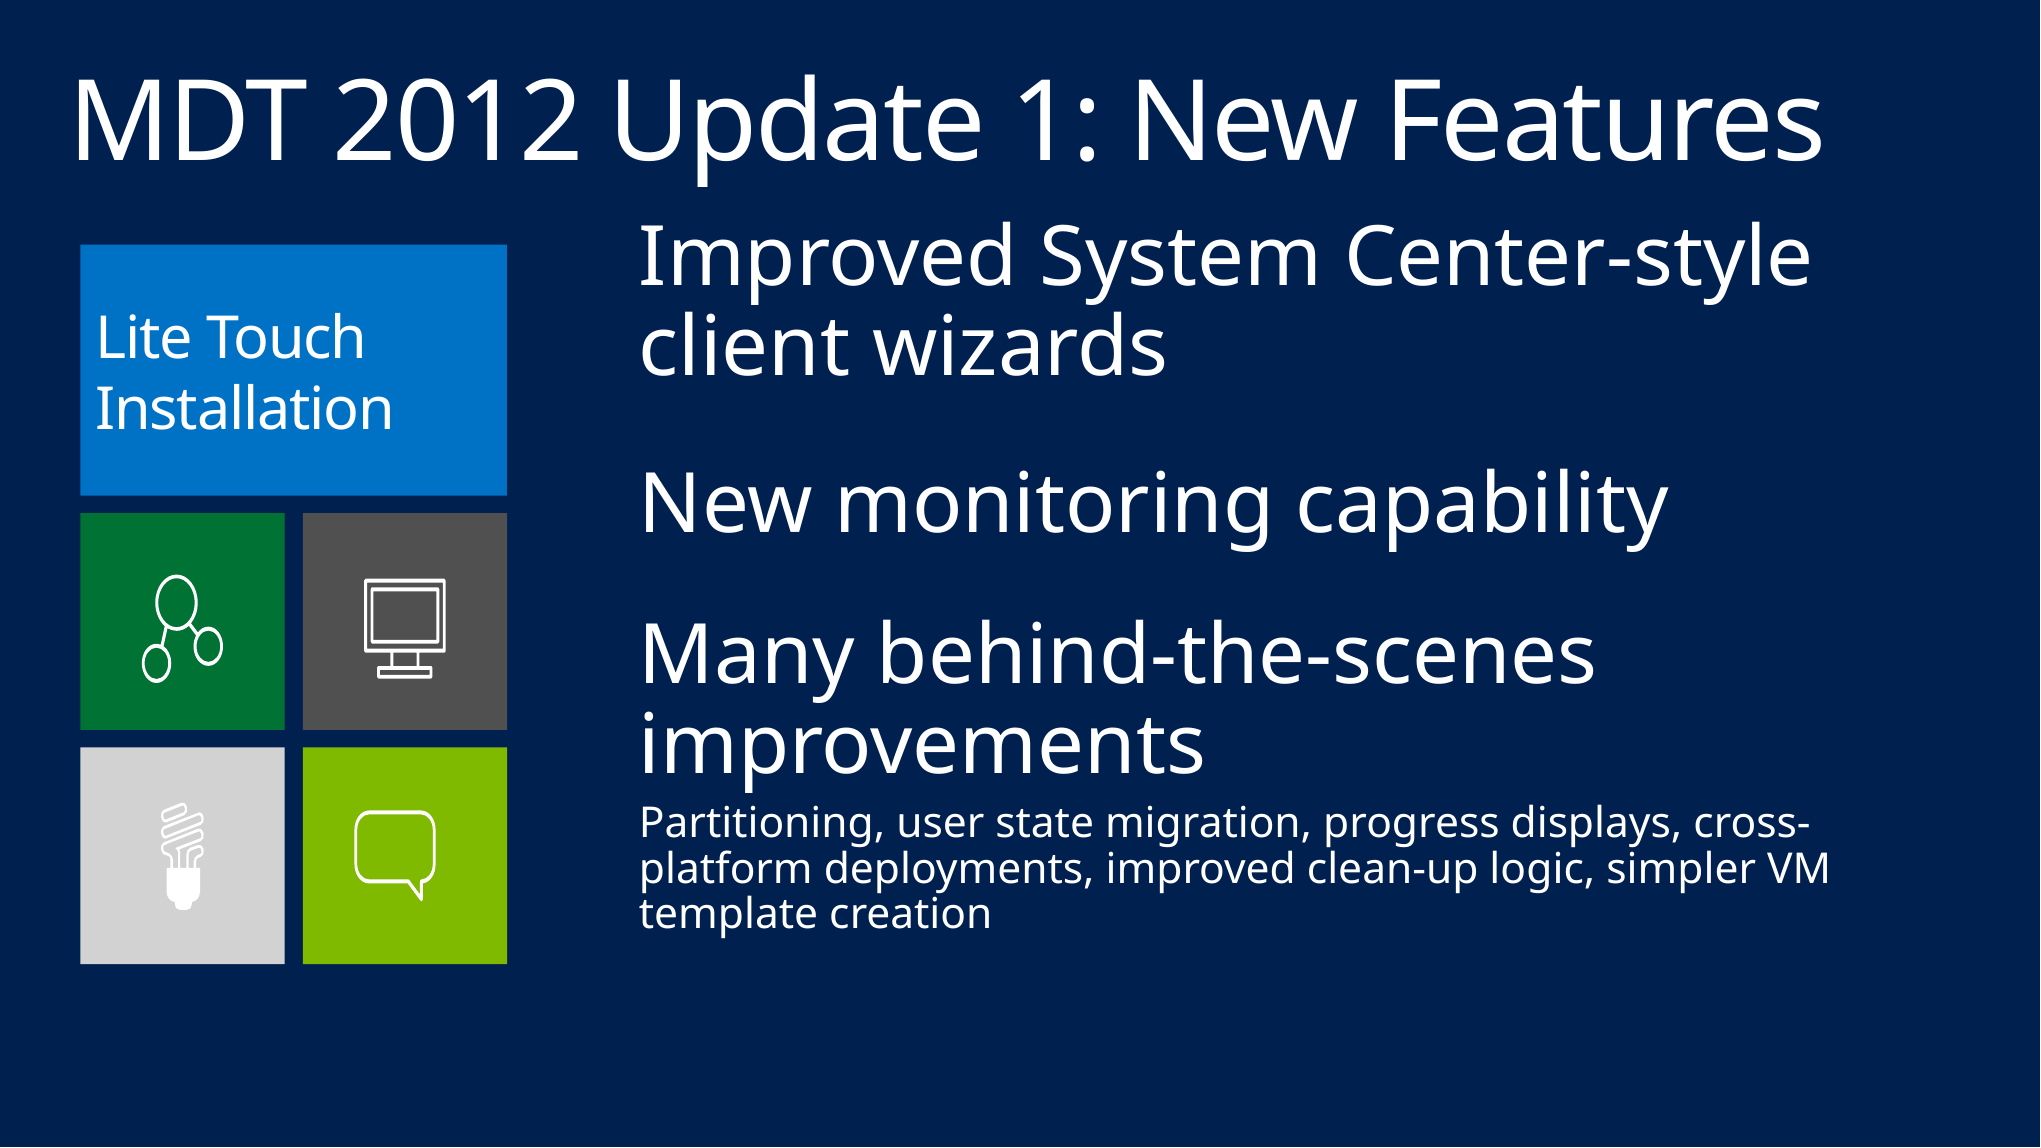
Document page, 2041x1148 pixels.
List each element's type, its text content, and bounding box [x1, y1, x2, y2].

text_box [80, 747, 285, 965]
text_box [364, 578, 446, 679]
text_box [160, 812, 204, 839]
text_box [302, 512, 508, 731]
text_box [354, 810, 436, 902]
text_box Lite Touch Installation [80, 244, 508, 496]
text_box [161, 802, 188, 823]
list Improved System Center-style client wizards New monitoring capability Many behind-the-scenes improvements Partitioning, user state migration, progress displays, cross-platform deployments, improved clean-up logic, simpler VM template creation [615, 198, 1996, 918]
text_box [160, 828, 204, 910]
text_box [141, 574, 223, 683]
text_box [80, 512, 285, 731]
title MDT 2012 Update 1: New Features [45, 48, 1996, 200]
text_box [302, 747, 508, 965]
